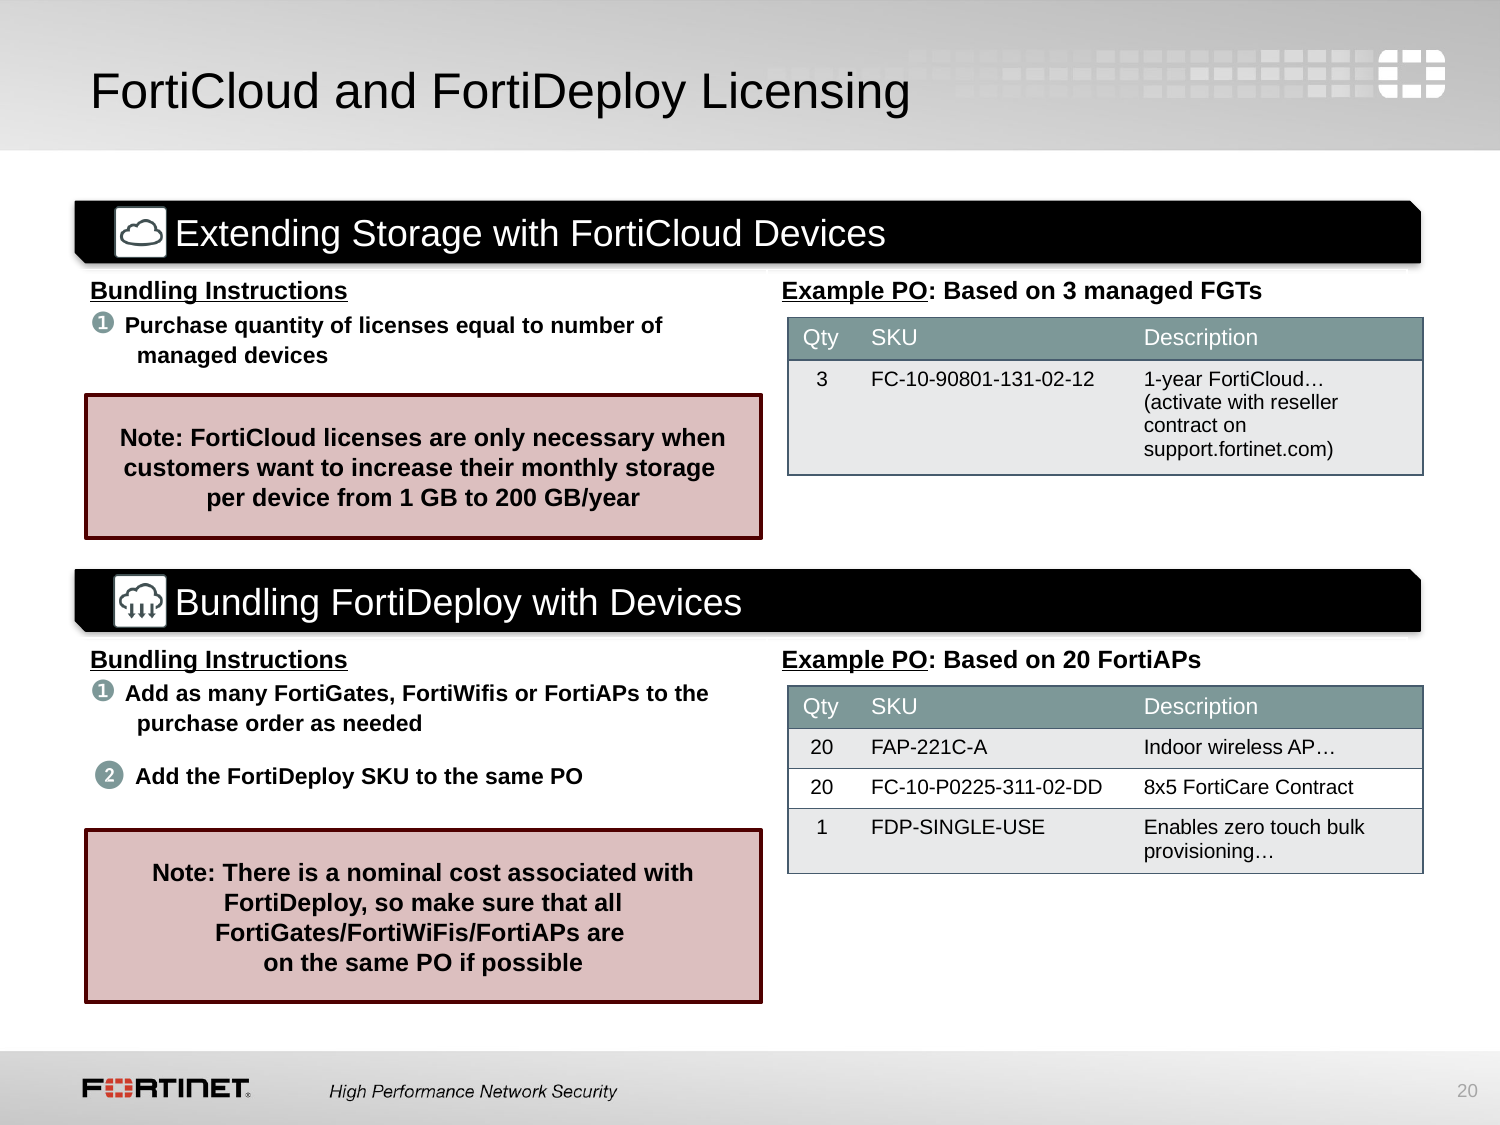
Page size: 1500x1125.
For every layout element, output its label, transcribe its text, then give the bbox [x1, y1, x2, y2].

table_cell FC-10-P0225-311-02-DD [856, 769, 1129, 808]
text_box Extending Storage with FortiCloud Devices [160, 201, 1236, 262]
table_header Example PO: Based on 20 FortiAPs [768, 639, 1406, 887]
table_cell 1-year FortiCloud… (activate with reseller contract on support.fortinet.com) [1129, 361, 1422, 474]
table_header Description [1129, 318, 1422, 359]
table_header Bundling Instructions ❶ Add as many FortiGates, FortiWifis or FortiAPs to the purchase order as needed ❷ Add the FortiDeploy SKU to the same PO [76, 639, 766, 887]
text_box [74, 200, 1421, 264]
table_cell FDP-SINGLE-USE [856, 809, 1129, 873]
table_header Qty [789, 687, 856, 728]
table_cell FAP-221C-A [856, 729, 1129, 768]
table_header Description [1129, 687, 1422, 728]
table_header SKU [856, 687, 1129, 728]
table_header Example PO: Based on 3 managed FGTs [768, 270, 1406, 429]
text_box Note: There is a nominal cost associated with FortiDeploy, so make sure that all FortiGates/FortiWiFis/FortiAPs are on the same PO if possible [85, 830, 762, 1003]
table_header Bundling Instructions ❶ Purchase quantity of licenses equal to number of managed devices [76, 270, 766, 429]
table_cell 8x5 FortiCare Contract [1129, 769, 1422, 808]
table_cell 20 [789, 729, 856, 768]
text_box Note: FortiCloud licenses are only necessary when customers want to increase their monthly storage per device from 1 GB to 200 GB/year [85, 394, 762, 538]
table_header Qty [789, 318, 856, 359]
table_cell 3 [789, 361, 856, 474]
picture [0, 0, 1500, 1125]
text_box Bundling FortiDeploy with Devices [160, 570, 1262, 631]
table_cell Enables zero touch bulk provisioning… [1129, 809, 1422, 873]
table_cell 1 [789, 809, 856, 873]
table_cell FC-10-90801-131-02-12 [856, 361, 1129, 474]
table_header SKU [856, 318, 1129, 359]
text_box [74, 569, 1421, 632]
title FortiCloud and FortiDeploy Licensing [75, 45, 1425, 138]
table_cell 20 [789, 769, 856, 808]
table_cell Indoor wireless AP… [1129, 729, 1422, 768]
